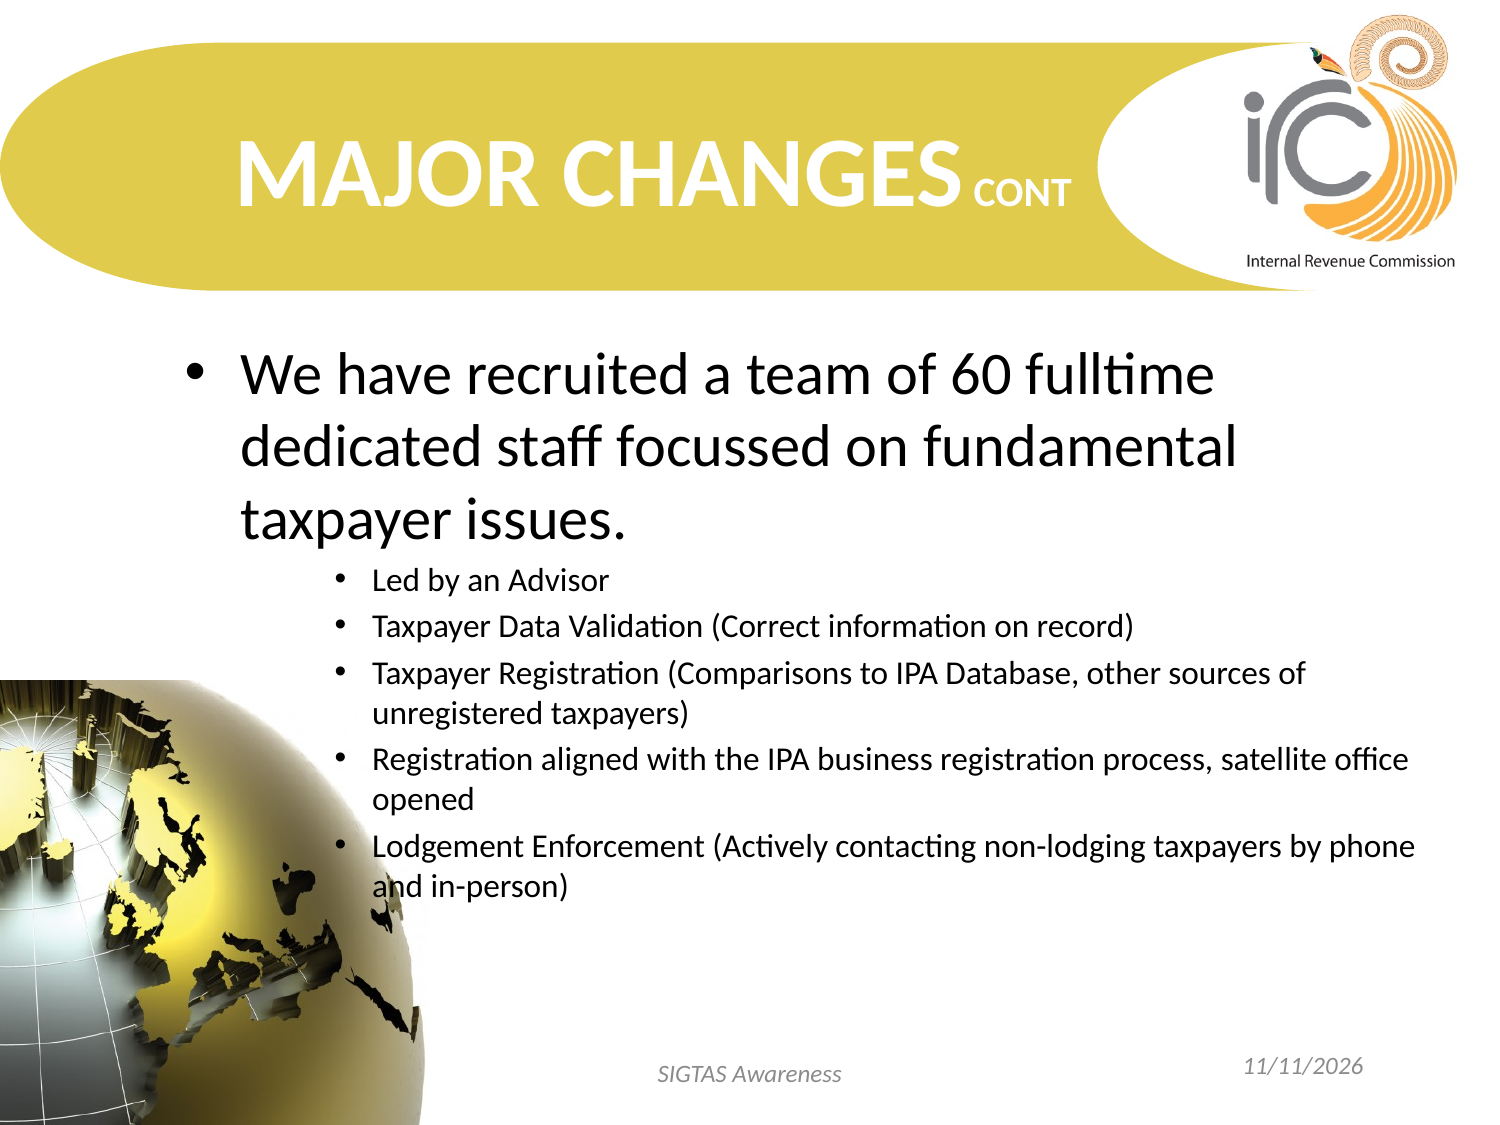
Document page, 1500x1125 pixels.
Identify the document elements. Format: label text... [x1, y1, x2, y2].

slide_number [1128, 1035, 1478, 1095]
text_box MAJOR CHANGES CONT [0, 40, 1319, 293]
list We have recruited a team of 60 fulltime dedicated staff focussed on fundamental taxpayer issues. Led by an Advisor Taxpayer Data Validation (Correct information on record) Taxpayer Registration (Comparisons to IPA Database, other sources of unregistered taxpayers) Registration aligned with the IPA business registration process, satellite office opened Lodgement Enforcement (Actively contacting non-lodging taxpayers by phone and in-person) [169, 326, 1436, 953]
picture [0, 680, 431, 1125]
picture [1204, 0, 1500, 283]
footer SIGTAS Awareness [512, 1042, 988, 1103]
